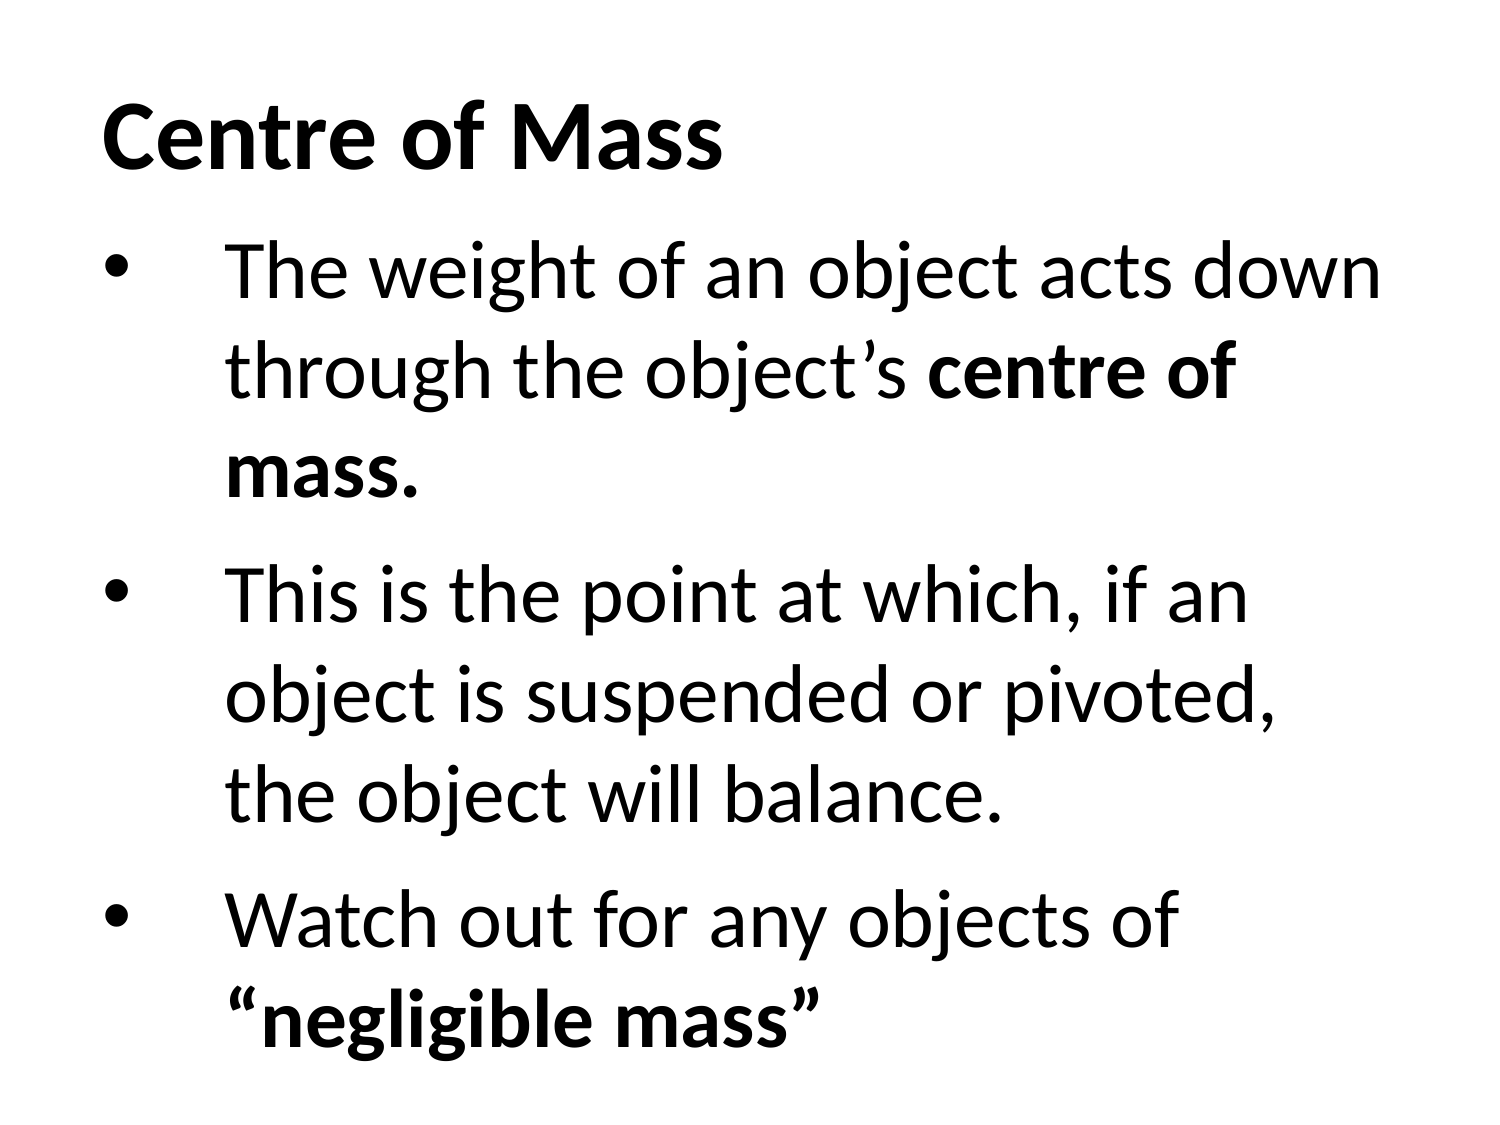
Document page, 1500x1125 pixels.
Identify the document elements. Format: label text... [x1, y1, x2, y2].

text_box Centre of Mass The weight of an object acts down through the object’s centre of mass. This is the point at which, if an object is suspended or pivoted, the object will balance. Watch out for any objects of “negligible mass” [87, 62, 1425, 1072]
